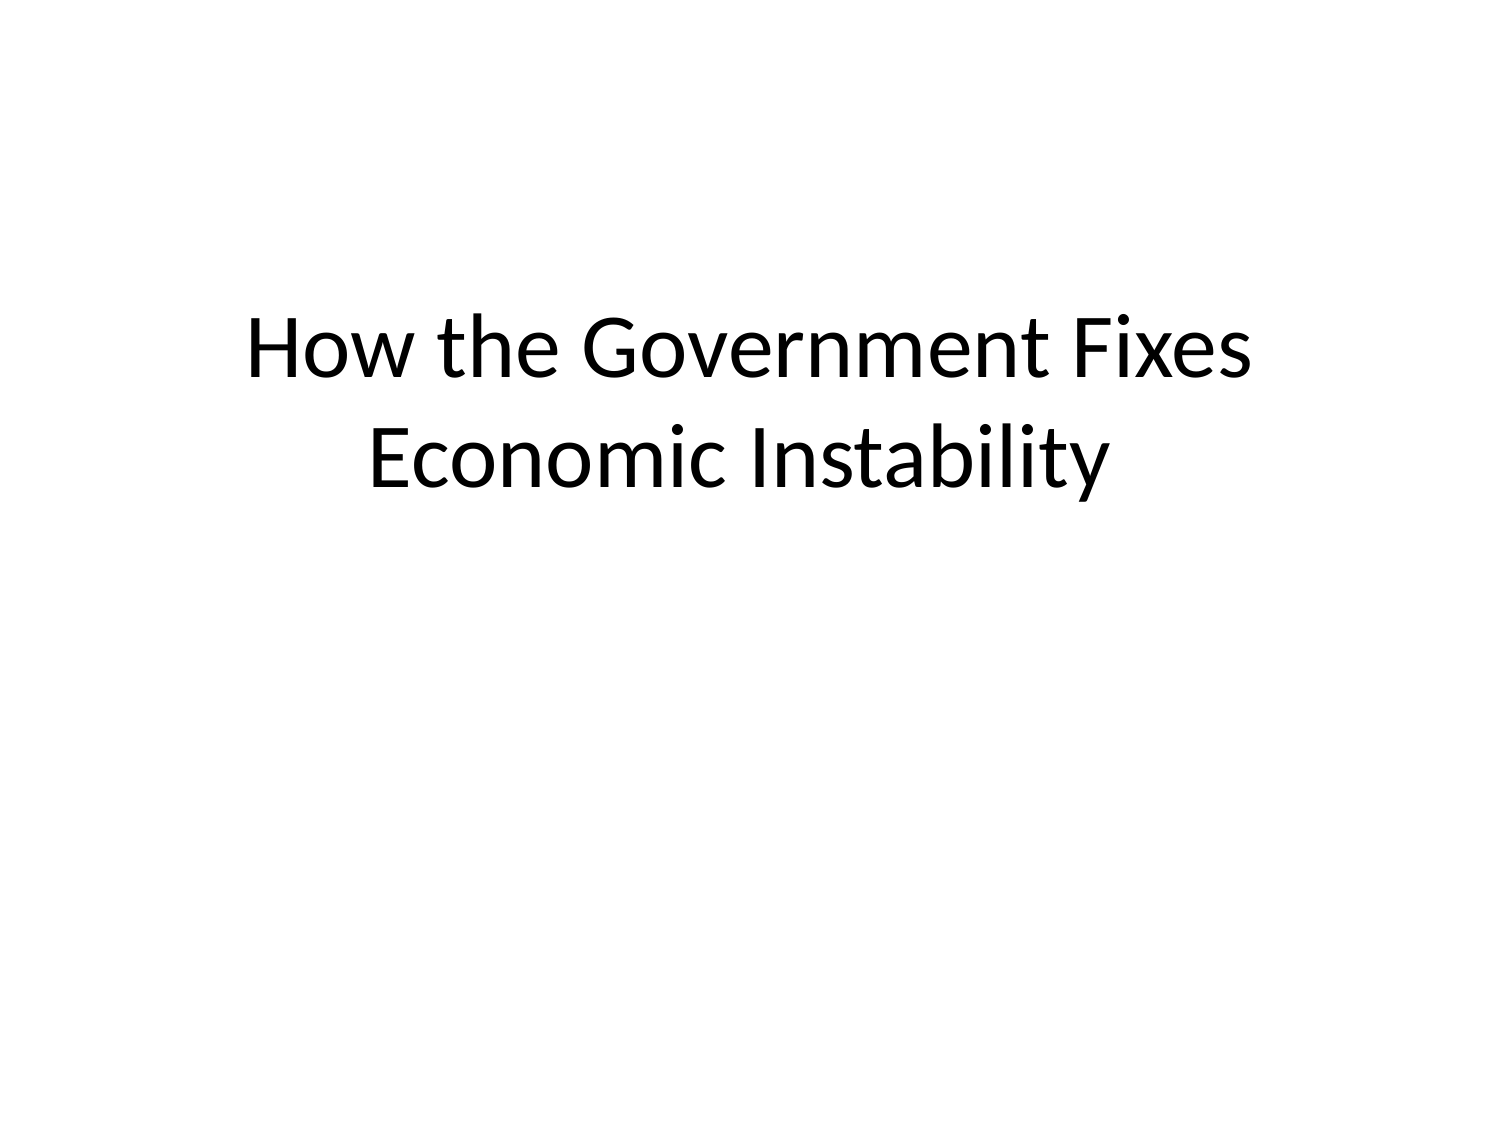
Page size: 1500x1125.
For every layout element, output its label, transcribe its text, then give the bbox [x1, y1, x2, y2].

title How the Government Fixes Economic Instability [112, 200, 1388, 591]
